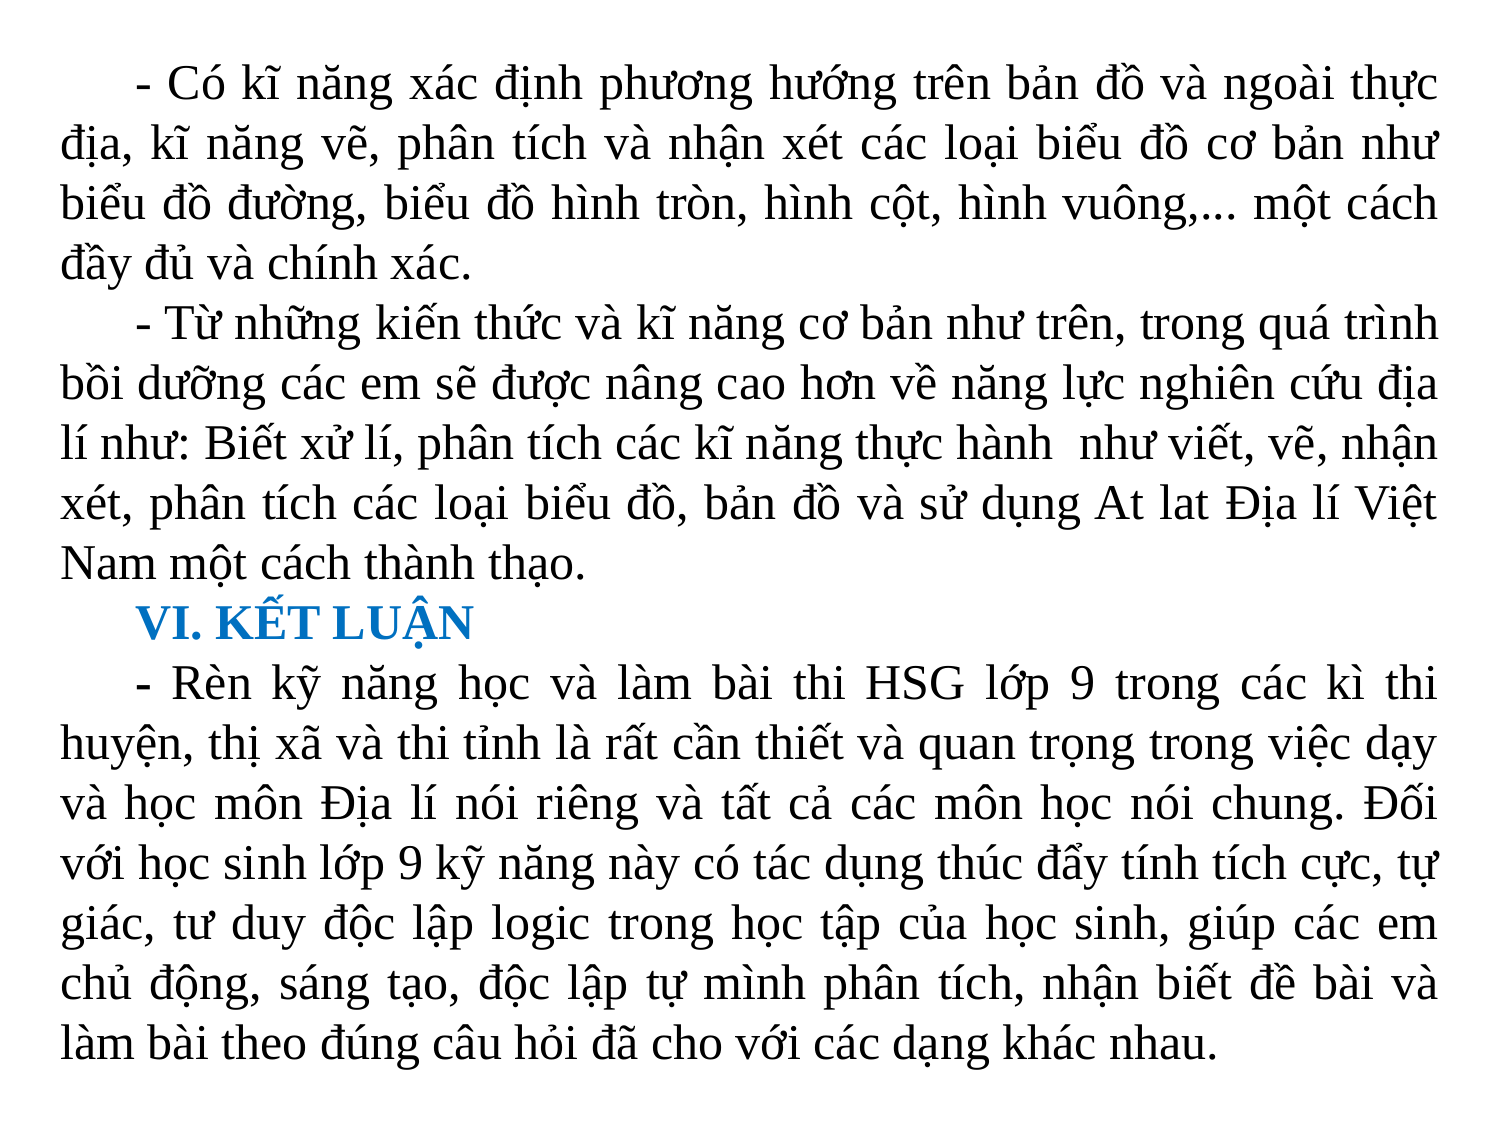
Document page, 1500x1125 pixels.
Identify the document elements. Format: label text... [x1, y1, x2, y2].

text_box - Có kĩ năng xác định phương hướng trên bản đồ và ngoài thực địa, kĩ năng vẽ, phân tích và nhận xét các loại biểu đồ cơ bản như biểu đồ đường, biểu đồ hình tròn, hình cột, hình vuông,... một cách đầy đủ và chính xác. - Từ những kiến thức và kĩ năng cơ bản như trên, trong quá trình bồi dưỡng các em sẽ được nâng cao hơn về năng lực nghiên cứu địa lí như: Biết xử lí, phân tích các kĩ năng thực hành như viết, vẽ, nhận xét, phân tích các loại biểu đồ, bản đồ và sử dụng At lat Địa lí Việt Nam một cách thành thạo. VI. KẾT LUẬN - Rèn kỹ năng học và làm bài thi HSG lớp 9 trong các kì thi huyện, thị xã và thi tỉnh là rất cần thiết và quan trọng trong việc dạy và học môn Địa lí nói riêng và tất cả các môn học nói chung. Đối với học sinh lớp 9 kỹ năng này có tác dụng thúc đẩy tính tích cực, tự giác, tư duy độc lập logic trong học tập của học sinh, giúp các em chủ động, sáng tạo, độc lập tự mình phân tích, nhận biết đề bài và làm bài theo đúng câu hỏi đã cho với các dạng khác nhau. [45, 42, 1455, 1078]
